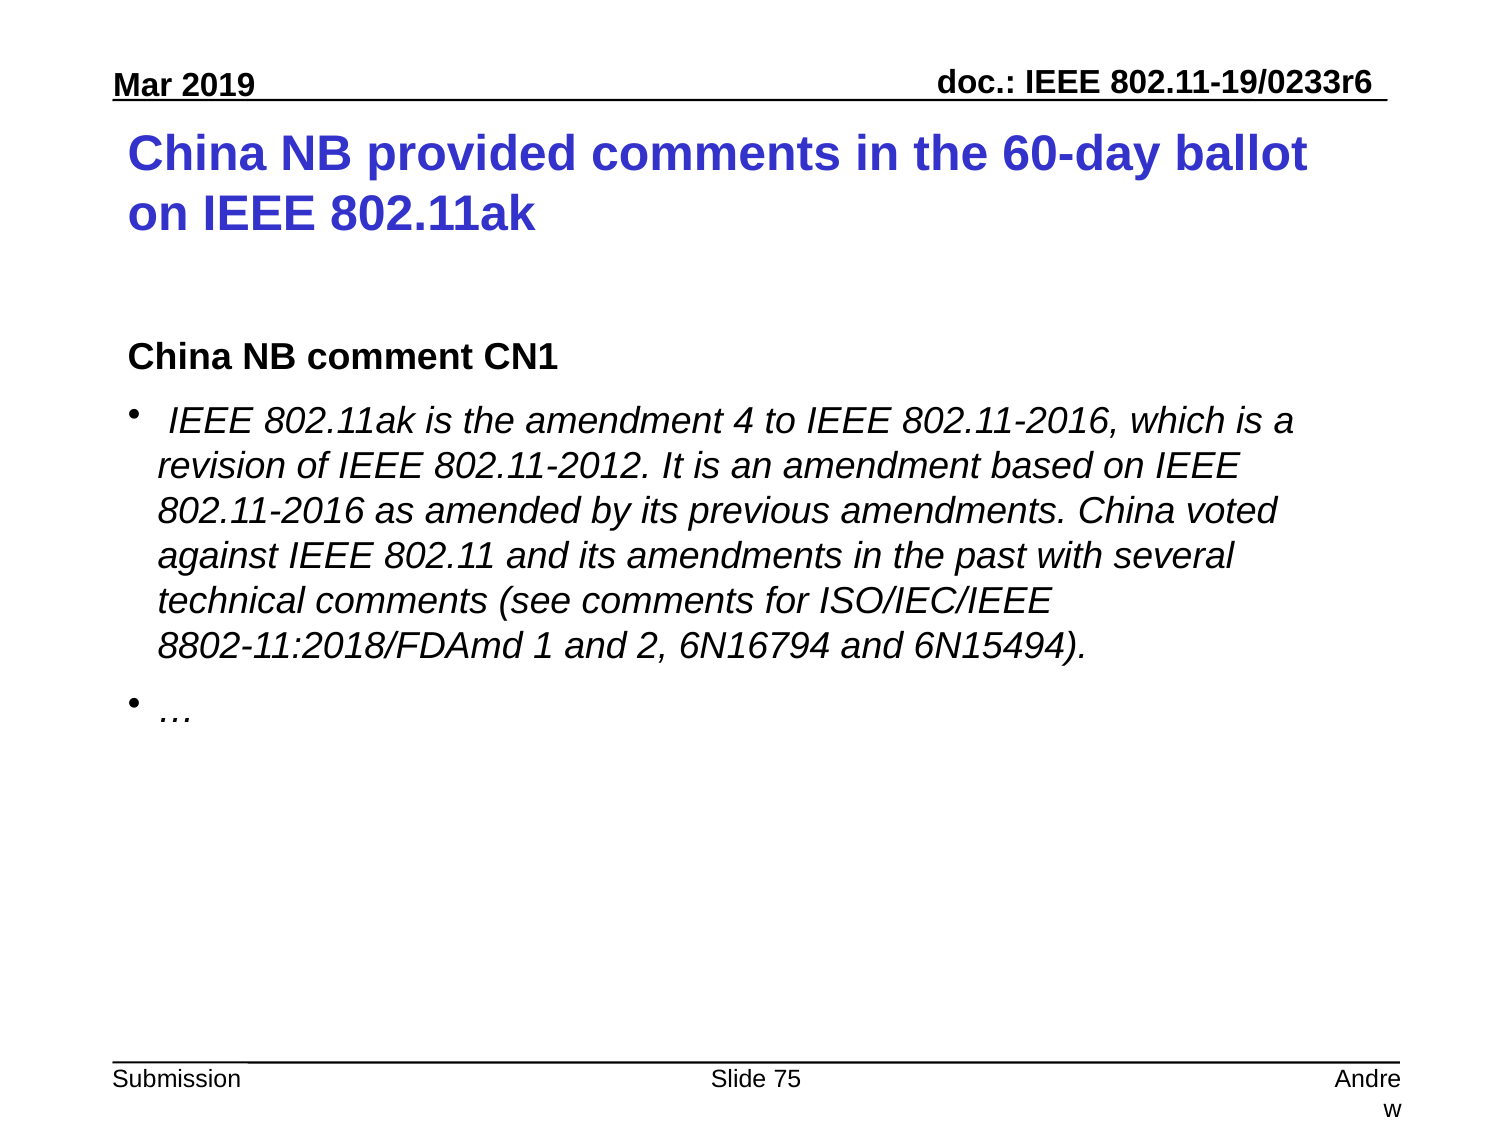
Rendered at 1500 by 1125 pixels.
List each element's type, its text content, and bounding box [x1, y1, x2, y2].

footer Andrew Myles, Cisco [1320, 1061, 1402, 1093]
list China NB comment CN1 IEEE 802.11ak is the amendment 4 to IEEE 802.11-2016, which is a revision of IEEE 802.11-2012. It is an amendment based on IEEE 802.11-2016 as amended by its previous amendments. China voted against IEEE 802.11 and its amendments in the past with several technical comments (see comments for ISO/IEC/IEEE 8802-11:2018/FDAmd 1 and 2, 6N16794 and 6N15494). … [112, 324, 1388, 1000]
title China NB provided comments in the 60-day ballot on IEEE 802.11ak [112, 112, 1388, 288]
slide_number Slide 75 [709, 1061, 803, 1093]
